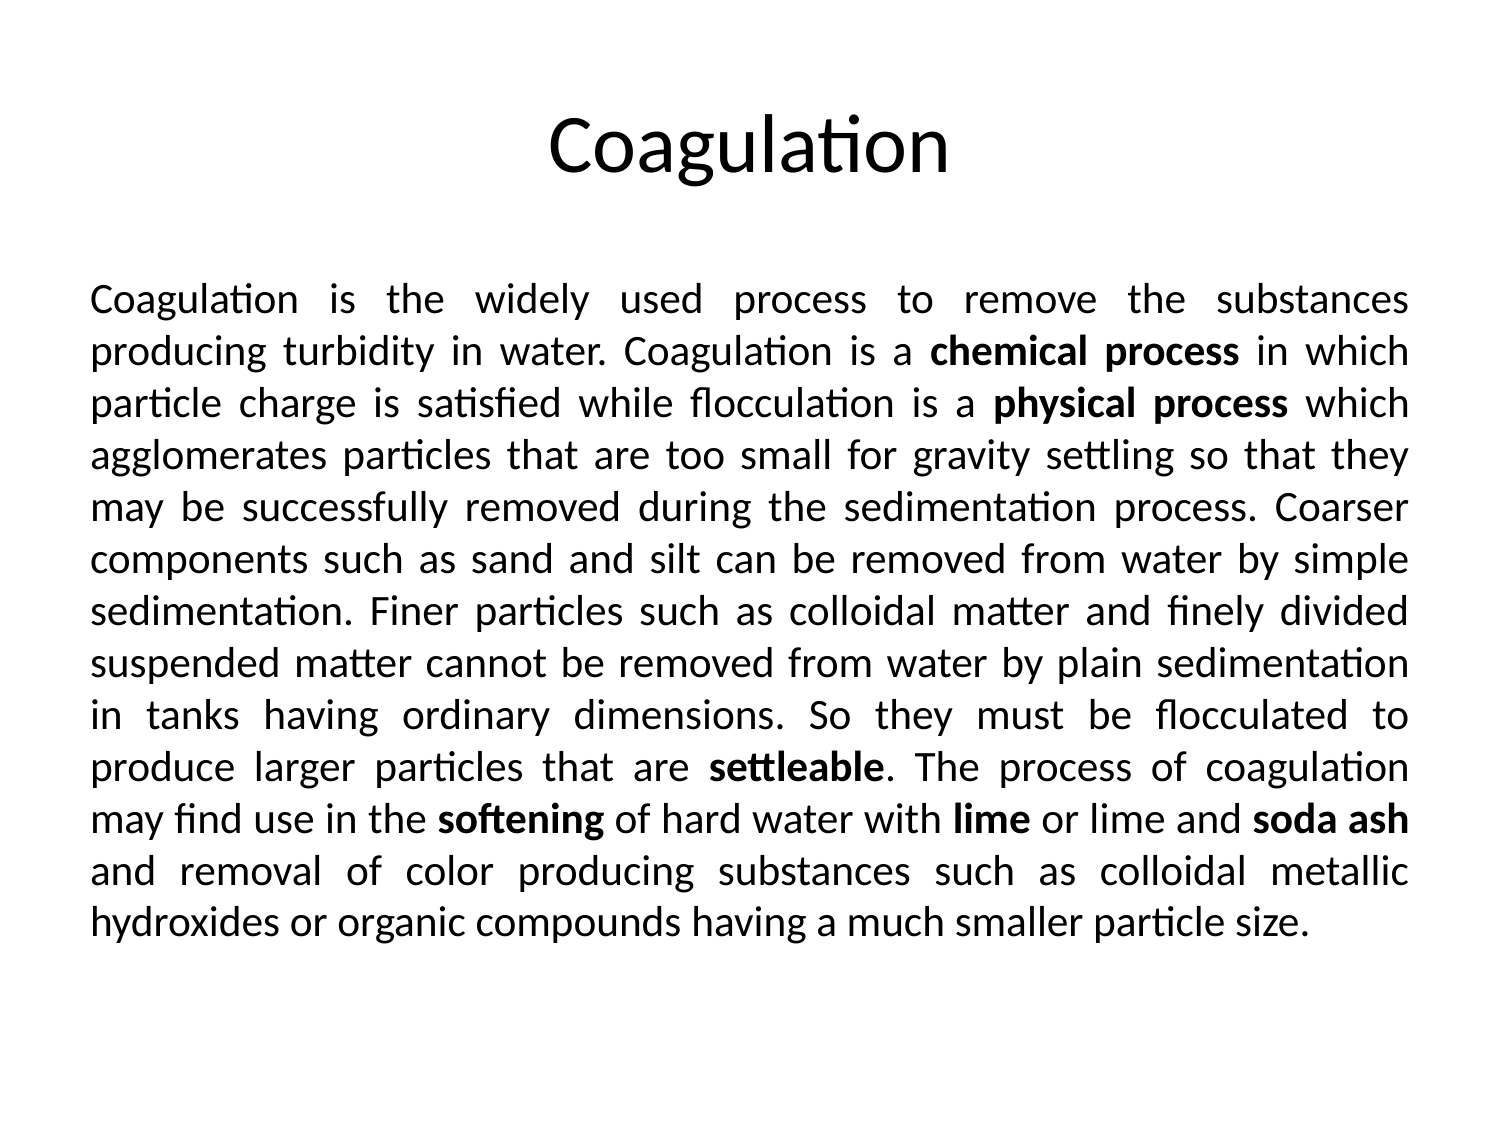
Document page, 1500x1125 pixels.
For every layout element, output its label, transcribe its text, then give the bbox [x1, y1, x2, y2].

list Coagulation is the widely used process to remove the substances producing turbidity in water. Coagulation is a chemical process in which particle charge is satisfied while flocculation is a physical process which agglomerates particles that are too small for gravity settling so that they may be successfully removed during the sedimentation process. Coarser components such as sand and silt can be removed from water by simple sedimentation. Finer particles such as colloidal matter and finely divided suspended matter cannot be removed from water by plain sedimentation in tanks having ordinary dimensions. So they must be flocculated to produce larger particles that are settleable. The process of coagulation may find use in the softening of hard water with lime or lime and soda ash and removal of color producing substances such as colloidal metallic hydroxides or organic compounds having a much smaller particle size. [75, 262, 1425, 1005]
title Coagulation [75, 45, 1425, 233]
